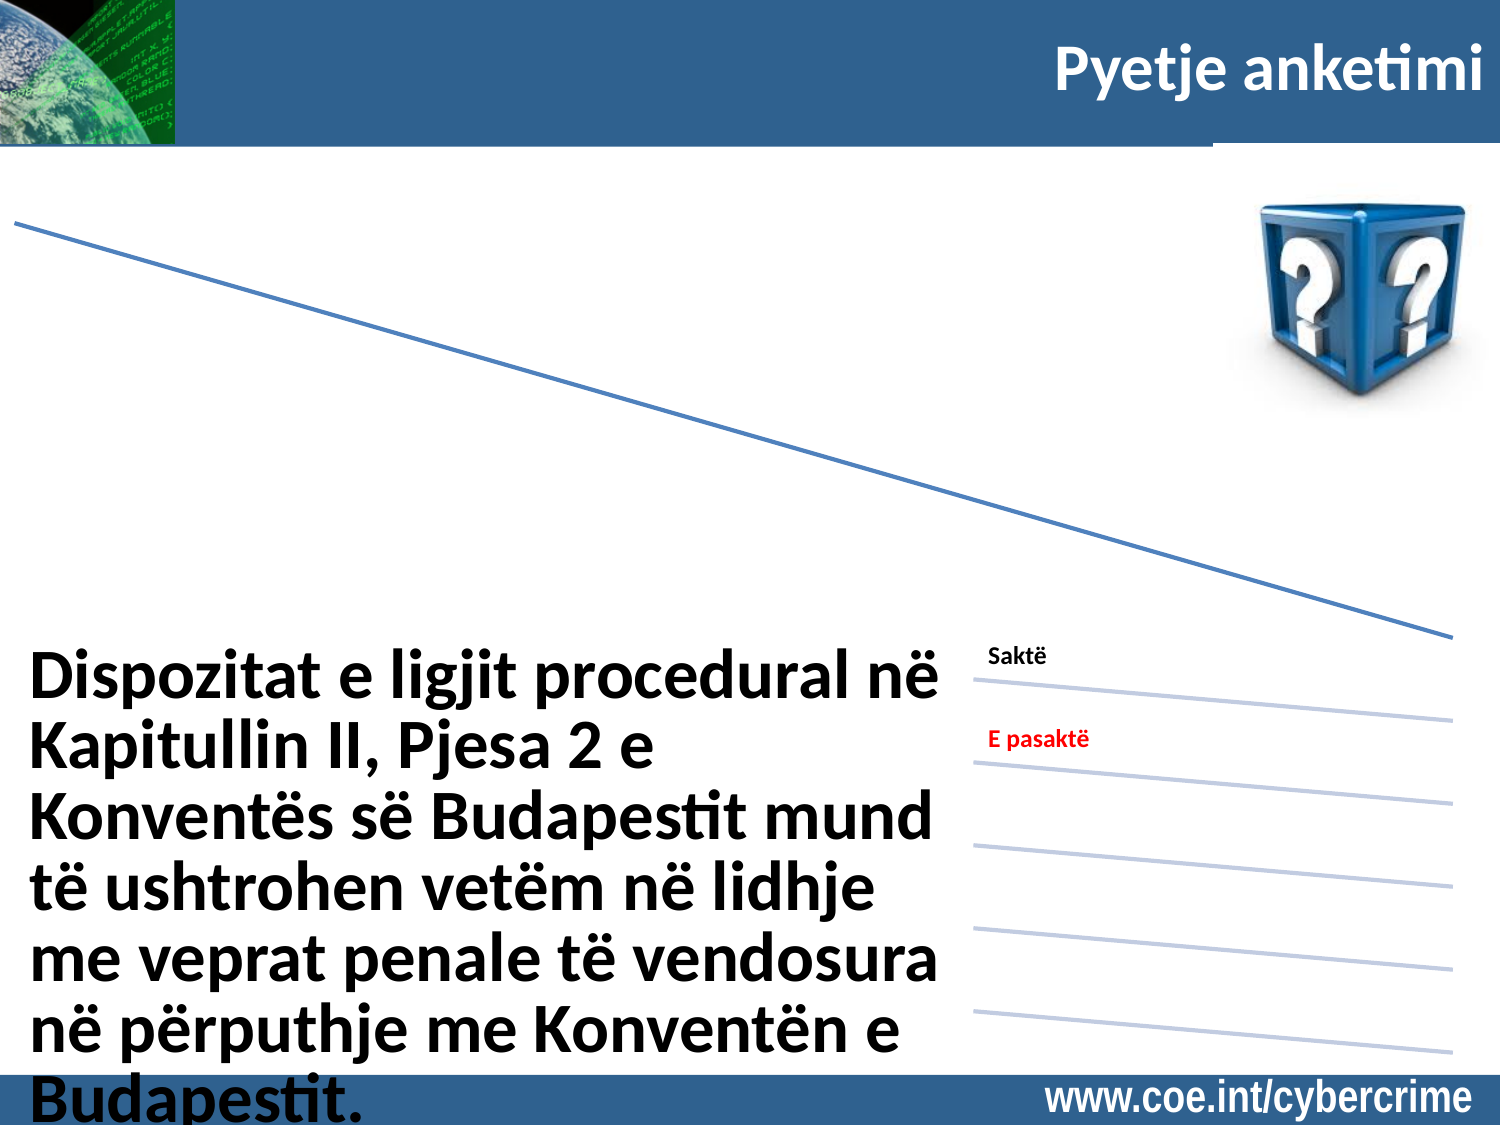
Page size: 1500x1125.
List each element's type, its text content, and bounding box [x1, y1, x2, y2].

picture [1212, 142, 1500, 434]
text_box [14, 222, 1454, 1053]
text_box Pyetje anketimi [177, 0, 1500, 149]
picture [0, 0, 175, 144]
text_box [0, 1073, 1030, 1125]
text_box www.coe.int/cybercrime [1030, 1059, 1500, 1125]
